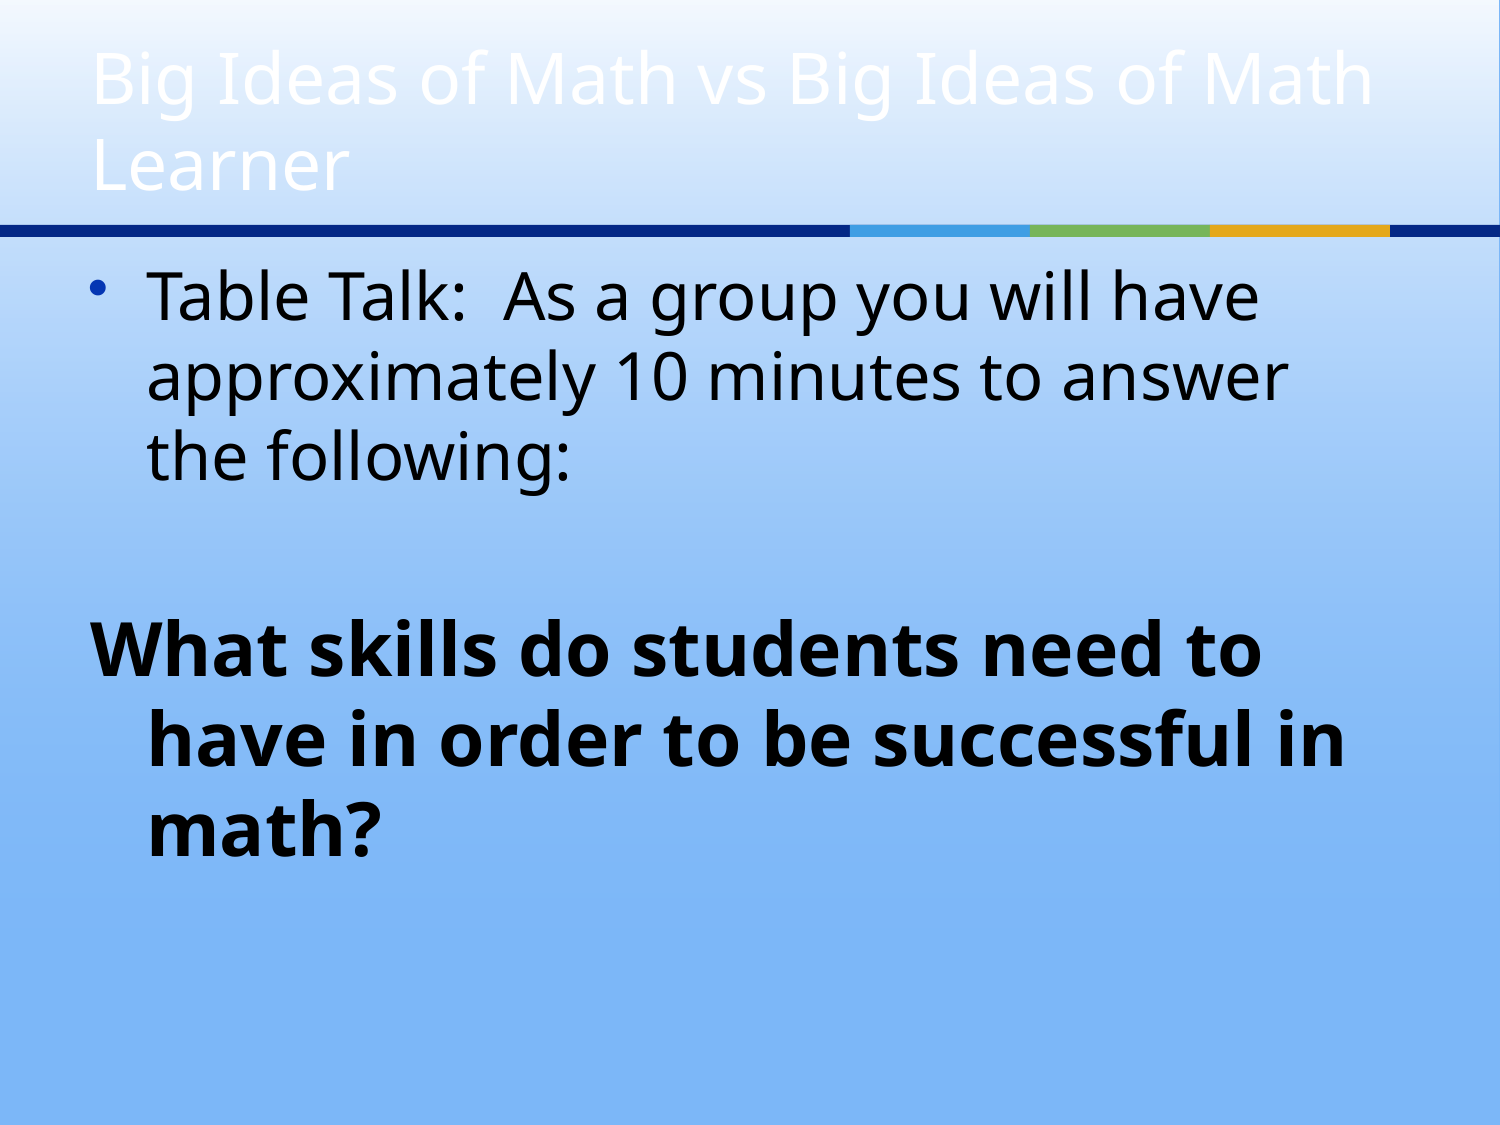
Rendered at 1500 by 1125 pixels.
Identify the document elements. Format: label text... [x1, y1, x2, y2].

title Big Ideas of Math vs Big Ideas of Math Learner [75, 24, 1425, 213]
list Table Talk: As a group you will have approximately 10 minutes to answer the following: What skills do students need to have in order to be successful in math? [75, 246, 1425, 1005]
